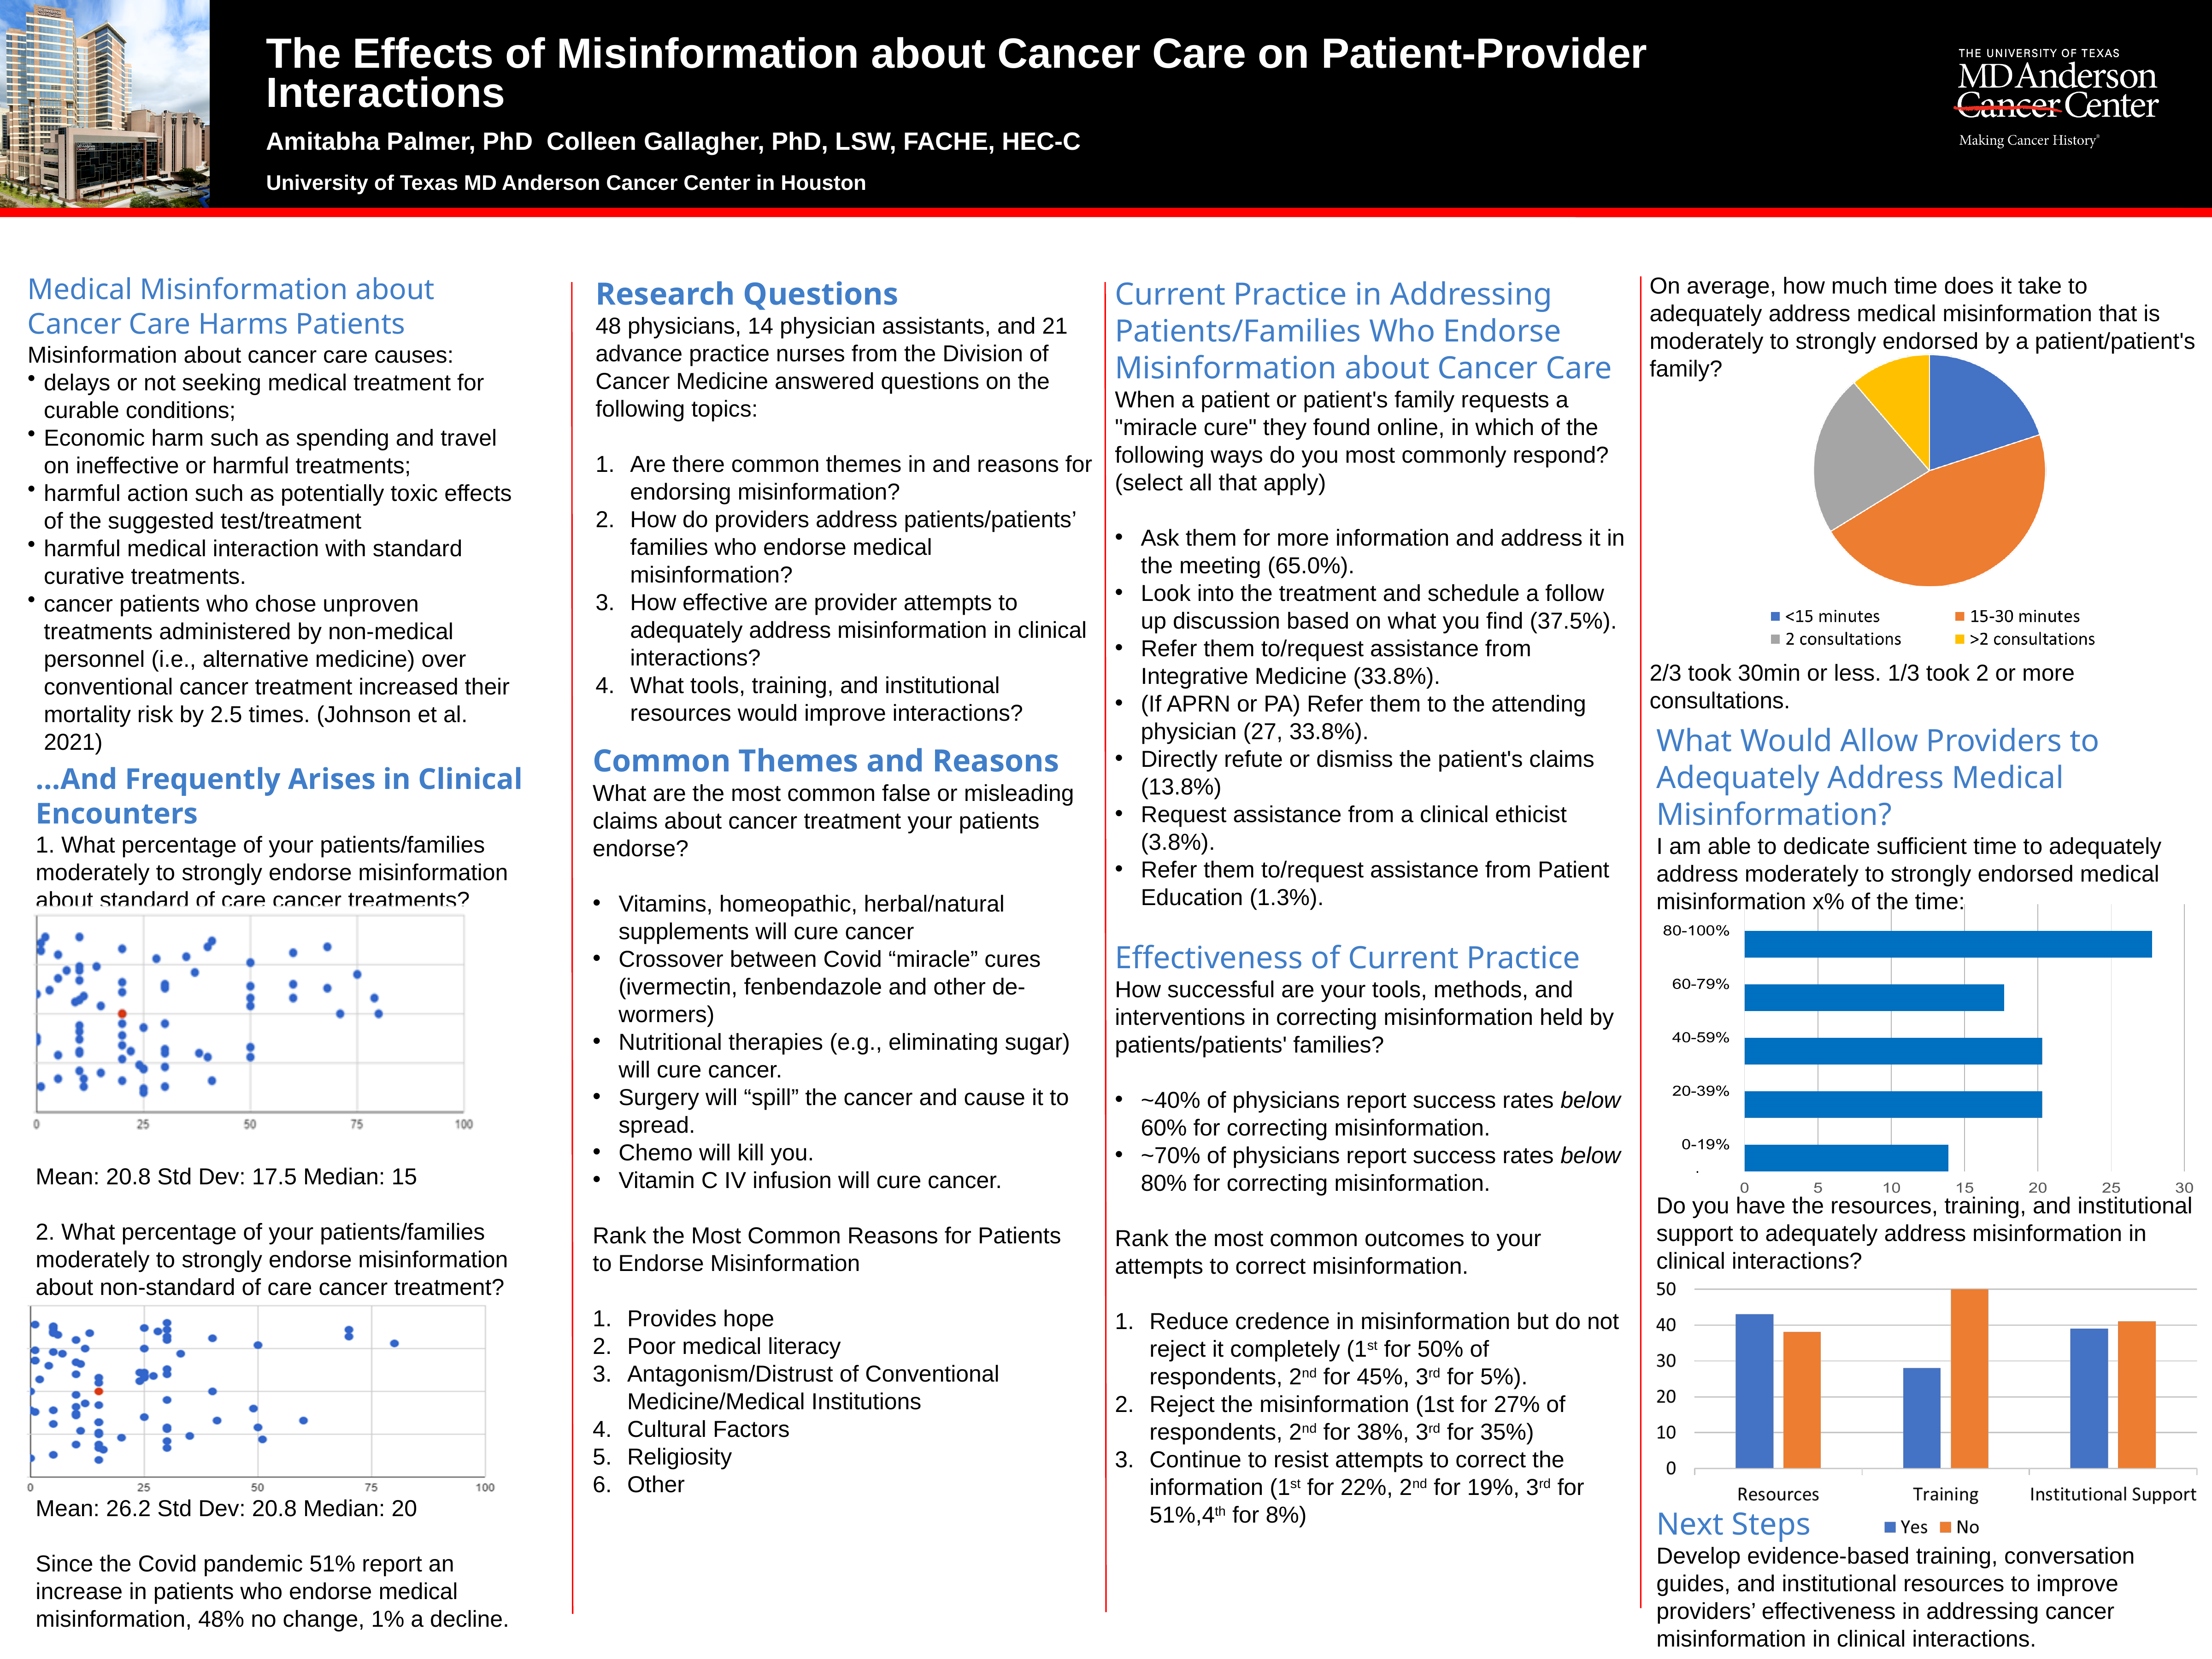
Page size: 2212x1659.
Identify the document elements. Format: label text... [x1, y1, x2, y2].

picture [1659, 899, 2199, 1198]
text_box Common Themes and Reasons What are the most common false or misleading claims about cancer treatment your patients endorse? Vitamins, homeopathic, herbal/natural supplements will cure cancer Crossover between Covid “miracle” cures (ivermectin, fenbendazole and other de-wormers) Nutritional therapies (e.g., eliminating sugar) will cure cancer. Surgery will “spill” the cancer and cause it to spread. Chemo will kill you. Vitamin C IV infusion will cure cancer. Rank the Most Common Reasons for Patients to Endorse Misinformation Provides hope Poor medical literacy Antagonism/Distrust of Conventional Medicine/Medical Institutions Cultural Factors Religiosity Other [586, 737, 1092, 1556]
picture [21, 1297, 498, 1495]
picture [29, 905, 478, 1152]
text_box Medical Misinformation about Cancer Care Harms Patients Misinformation about cancer care causes: delays or not seeking medical treatment for curable conditions; Economic harm such as spending and travel on ineffective or harmful treatments; harmful action such as potentially toxic effects of the suggested test/treatment harmful medical interaction with standard curative treatments. cancer patients who chose unproven treatments administered by non-medical personnel (i.e., alternative medicine) over conventional cancer treatment increased their mortality risk by 2.5 times. (Johnson et al. 2021) [27, 271, 526, 755]
text_box On average, how much time does it take to adequately address medical misinformation that is moderately to strongly endorsed by a patient/patient's family? 2/3 took 30min or less. 1/3 took 2 or more consultations. [1649, 271, 2203, 713]
picture [1953, 49, 2159, 149]
text_box What Would Allow Providers to Adequately Address Medical Misinformation? I am able to dedicate sufficient time to adequately address moderately to strongly endorsed medical misinformation x% of the time: Do you have the resources, training, and institutional support to adequately address misinformation in clinical interactions? Next Steps Develop evidence-based training, conversation guides, and institutional resources to improve providers’ effectiveness in addressing cancer misinformation in clinical interactions. [1649, 1551, 2203, 1655]
text_box The Effects of Misinformation about Cancer Care on Patient-Provider Interactions Amitabha Palmer, PhD Colleen Gallagher, PhD, LSW, FACHE, HEC-C University of Texas MD Anderson Cancer Center in Houston [266, 36, 1879, 194]
text_box [210, 0, 2212, 208]
text_box …And Frequently Arises in Clinical Encounters 1. What percentage of your patients/families moderately to strongly endorse misinformation about standard of care cancer treatments? Mean: 20.8 Std Dev: 17.5 Median: 15 2. What percentage of your patients/families moderately to strongly endorse misinformation about non-standard of care cancer treatment? Mean: 26.2 Std Dev: 20.8 Median: 20 Since the Covid pandemic 51% report an increase in patients who endorse medical misinformation, 48% no change, 1% a decline. [29, 757, 534, 1635]
picture [1745, 345, 2114, 653]
text_box Research Questions 48 physicians, 14 physician assistants, and 21 advance practice nurses from the Division of Cancer Medicine answered questions on the following topics: Are there common themes in and reasons for endorsing misinformation? How do providers address patients/patients’ families who endorse medical misinformation? How effective are provider attempts to adequately address misinformation in clinical interactions? What tools, training, and institutional resources would improve interactions? [588, 271, 1105, 729]
picture [1649, 1272, 2208, 1548]
picture [0, 0, 210, 212]
text_box What Would Allow Providers to Adequately Address Medical Misinformation? I am able to dedicate sufficient time to adequately address moderately to strongly endorsed medical misinformation x% of the time: Do you have the resources, training, and institutional support to adequately address misinformation in clinical interactions? Next Steps Develop evidence-based training, conversation guides, and institutional resources to improve providers’ effectiveness in addressing cancer misinformation in clinical interactions. [1649, 717, 2203, 1271]
text_box Current Practice in Addressing Patients/Families Who Endorse Misinformation about Cancer Care When a patient or patient's family requests a "miracle cure" they found online, in which of the following ways do you most commonly respond? (select all that apply) Ask them for more information and address it in the meeting (65.0%). Look into the treatment and schedule a follow up discussion based on what you find (37.5%). Refer them to/request assistance from Integrative Medicine (33.8%). (If APRN or PA) Refer them to the attending physician (27, 33.8%). Directly refute or dismiss the patient's claims (13.8%) Request assistance from a clinical ethicist (3.8%). Refer them to/request assistance from Patient Education (1.3%). Effectiveness of Current Practice How successful are your tools, methods, and interventions in correcting misinformation held by patients/patients' families? ~40% of physicians report success rates below 60% for correcting misinformation. ~70% of physicians report success rates below 80% for correcting misinformation. Rank the most common outcomes to your attempts to correct misinformation. Reduce credence in misinformation but do not reject it completely (1st for 50% of respondents, 2nd for 45%, 3rd for 5%). Reject the misinformation (1st for 27% of respondents, 2nd for 38%, 3rd for 35%) Continue to resist attempts to correct the information (1st for 22%, 2nd for 19%, 3rd for 51%,4th for 8%) [1108, 271, 1634, 1531]
